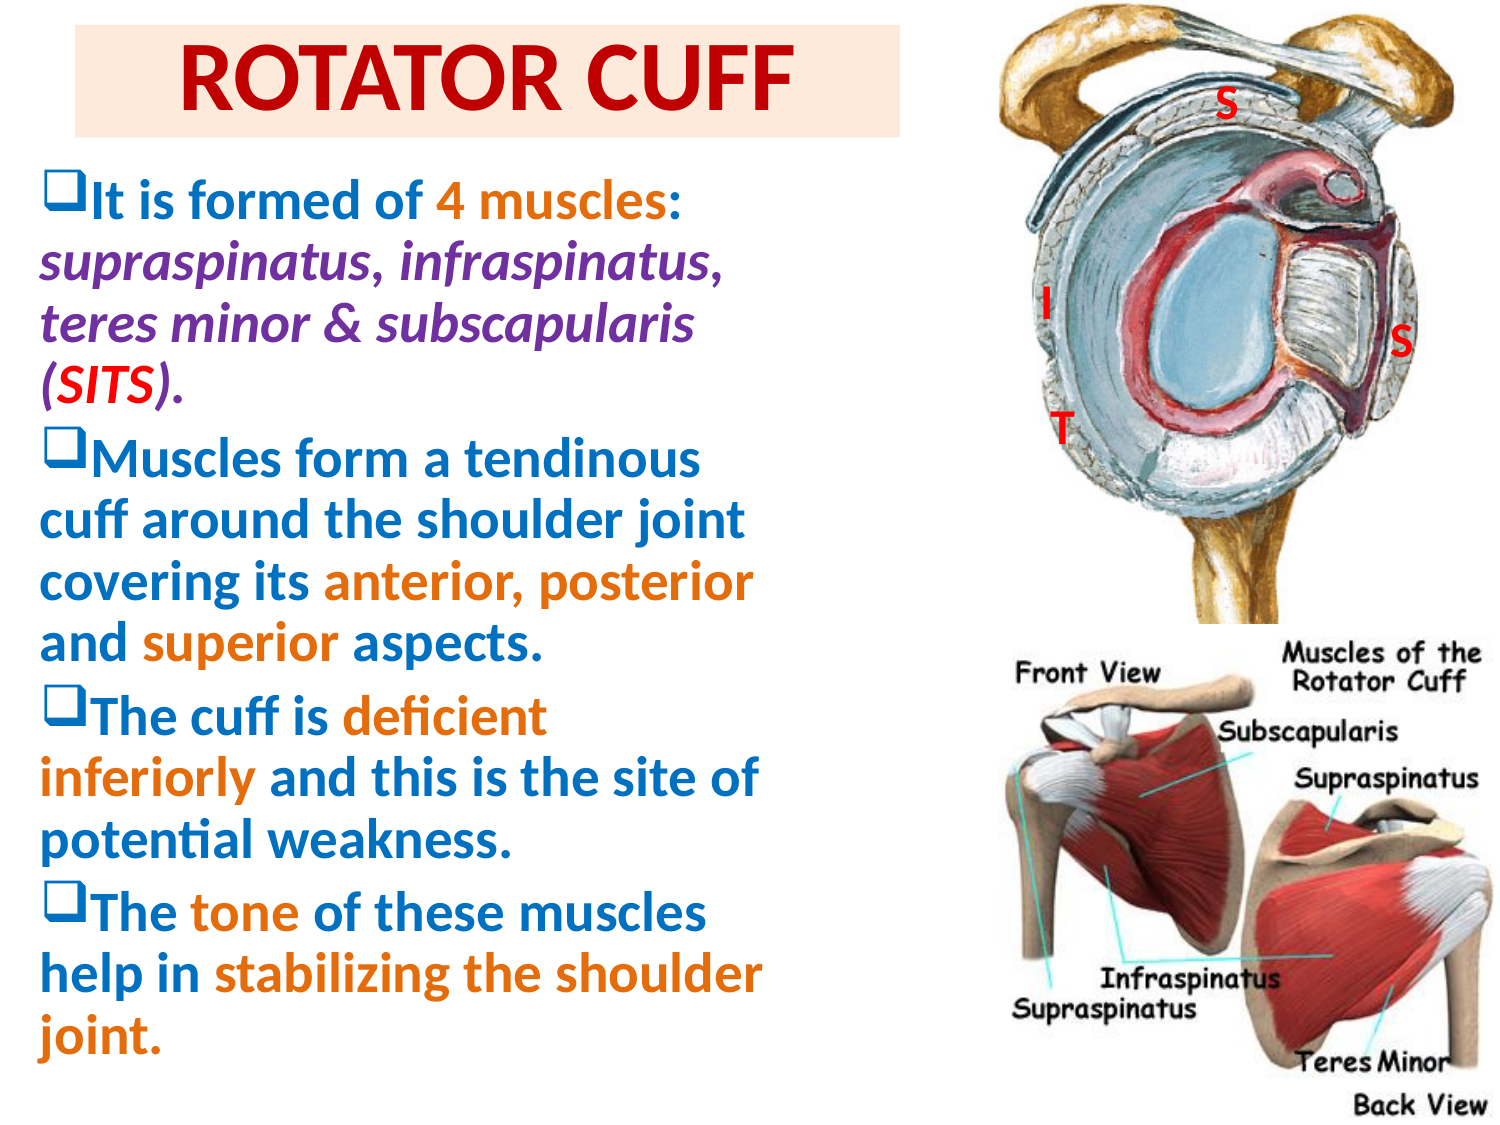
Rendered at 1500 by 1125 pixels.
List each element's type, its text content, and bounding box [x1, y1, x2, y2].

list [987, 0, 1465, 657]
picture [999, 624, 1500, 1125]
title ROTATOR CUFF [75, 24, 900, 138]
list It is formed of 4 muscles: supraspinatus, infraspinatus, teres minor & subscapularis (SITS). Muscles form a tendinous cuff around the shoulder joint covering its anterior, posterior and superior aspects. The cuff is deficient inferiorly and this is the site of potential weakness. The tone of these muscles help in stabilizing the shoulder joint. [24, 162, 788, 1075]
